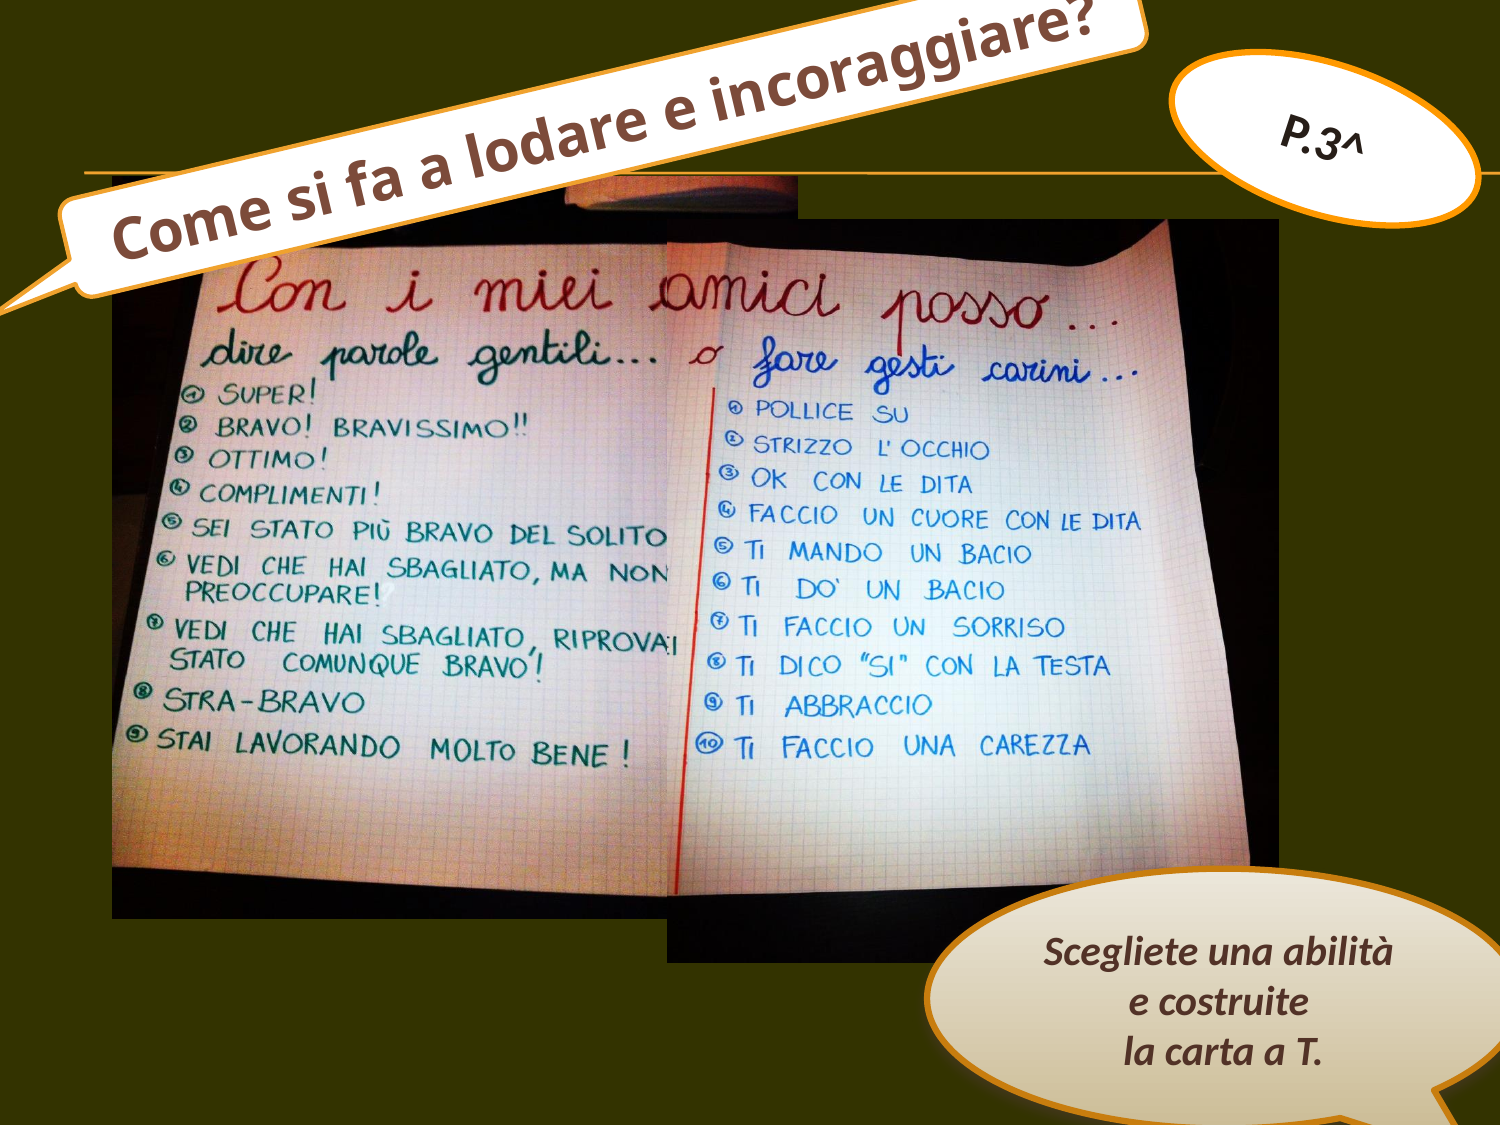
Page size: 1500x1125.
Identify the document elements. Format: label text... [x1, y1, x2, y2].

picture [666, 219, 1279, 963]
text_box Scegliete una abilità e costruite la carta a T. [926, 870, 1500, 1125]
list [111, 176, 798, 920]
text_box Come si fa a lodare e incoraggiare? [166, 0, 1149, 174]
text_box Come si fa a lodare e incoraggiare? [0, 189, 102, 316]
text_box P.3^ [1169, 49, 1481, 228]
